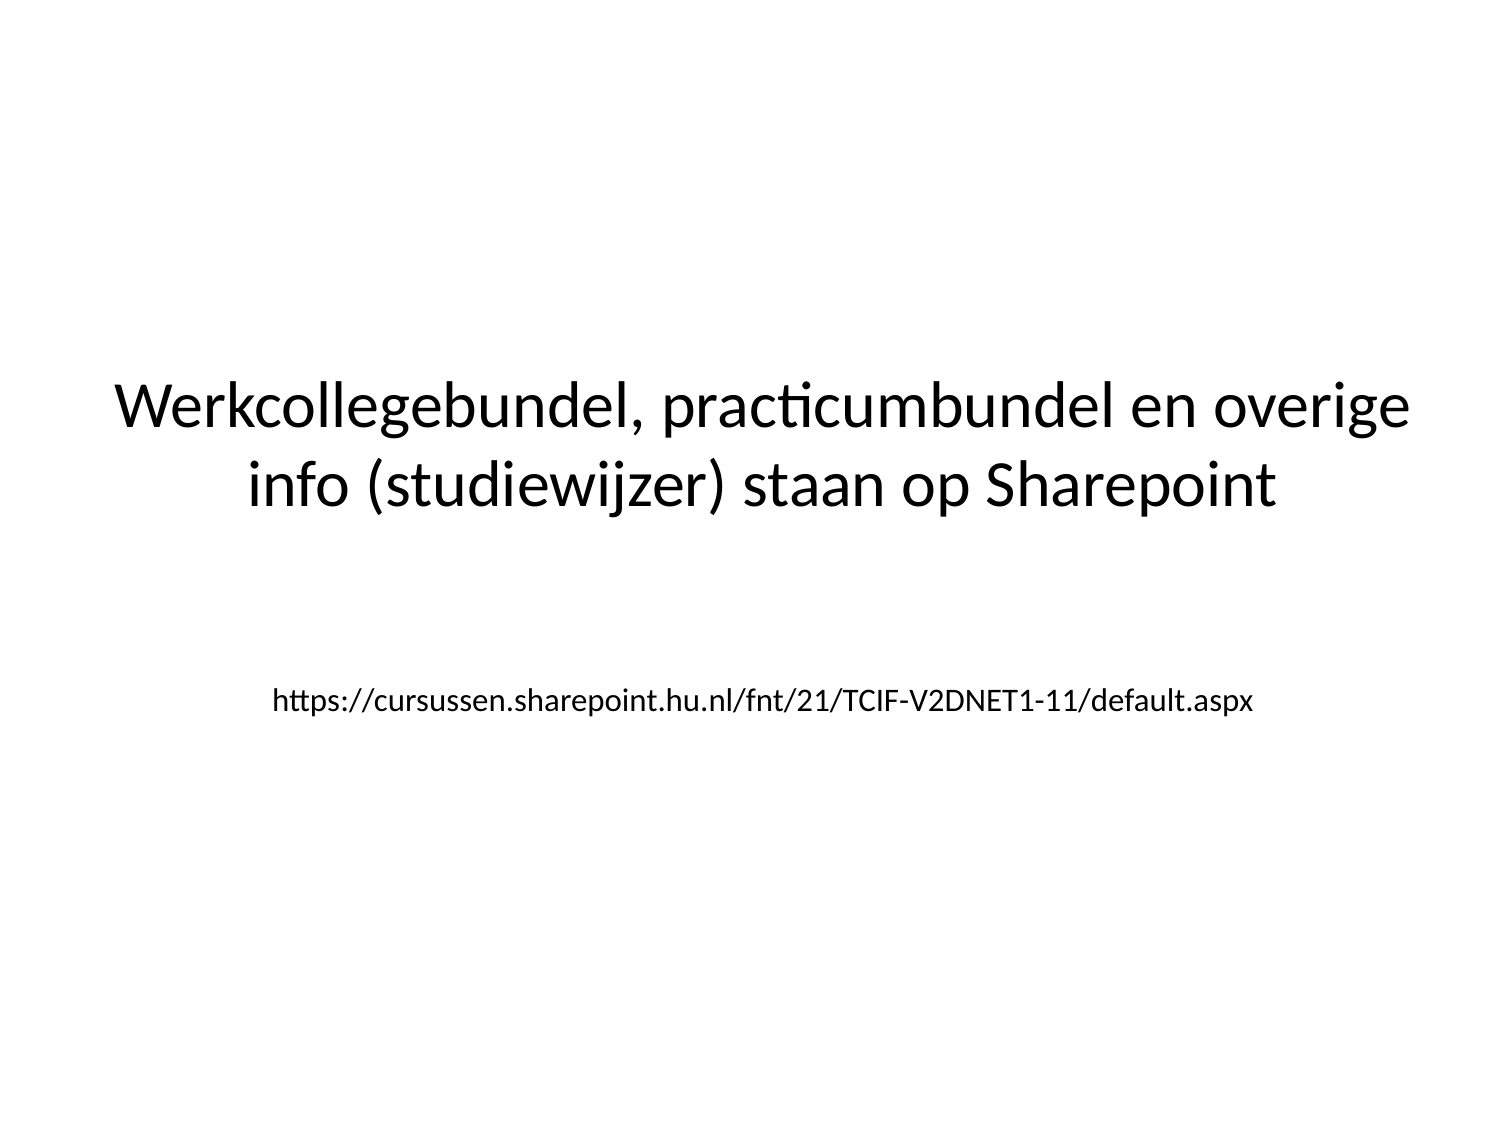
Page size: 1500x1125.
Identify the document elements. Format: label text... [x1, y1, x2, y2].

title Werkcollegebundel, practicumbundel en overige info (studiewijzer) staan op Sharepoint https://cursussen.sharepoint.hu.nl/fnt/21/TCIF-V2DNET1-11/default.aspx [88, 327, 1439, 752]
